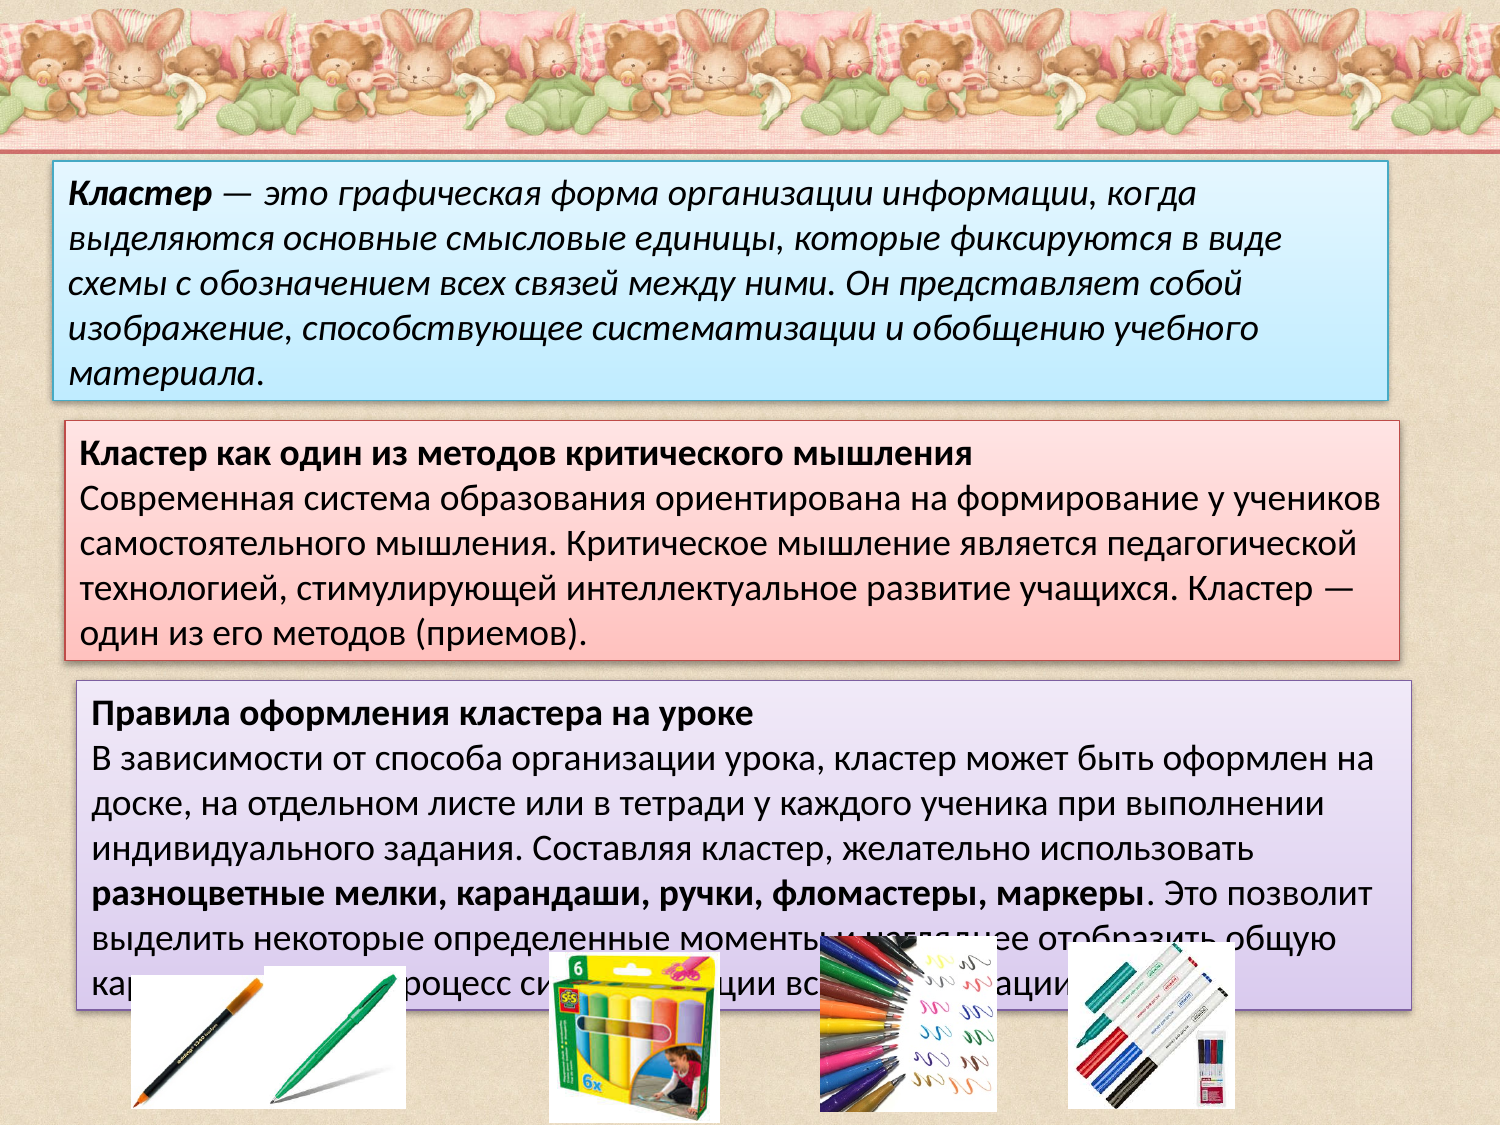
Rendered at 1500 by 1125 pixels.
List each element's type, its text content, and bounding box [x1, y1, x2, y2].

picture [0, 0, 1500, 1125]
text_box Кластер — это графическая форма организации информации, когда выделяются основные смысловые единицы, которые фиксируются в виде схемы с обозначением всех связей между ними. Он представляет собой изображение, способствующее систематизации и обобщению учебного материала. [52, 160, 1389, 401]
text_box Кластер как один из методов критического мышления Современная система образования ориентирована на формирование у учеников самостоятельного мышления. Критическое мышление является педагогической технологией, стимулирующей интеллектуальное развитие учащихся. Кластер — один из его методов (приемов). [64, 420, 1400, 661]
text_box Правила оформления кластера на уроке В зависимости от способа организации урока, кластер может быть оформлен на доске, на отдельном листе или в тетради у каждого ученика при выполнении индивидуального задания. Составляя кластер, желательно использовать разноцветные мелки, карандаши, ручки, фломастеры, маркеры. Это позволит выделить некоторые определенные моменты и нагляднее отобразить общую картину, упрощая процесс систематизации всей информации. [76, 680, 1412, 1011]
